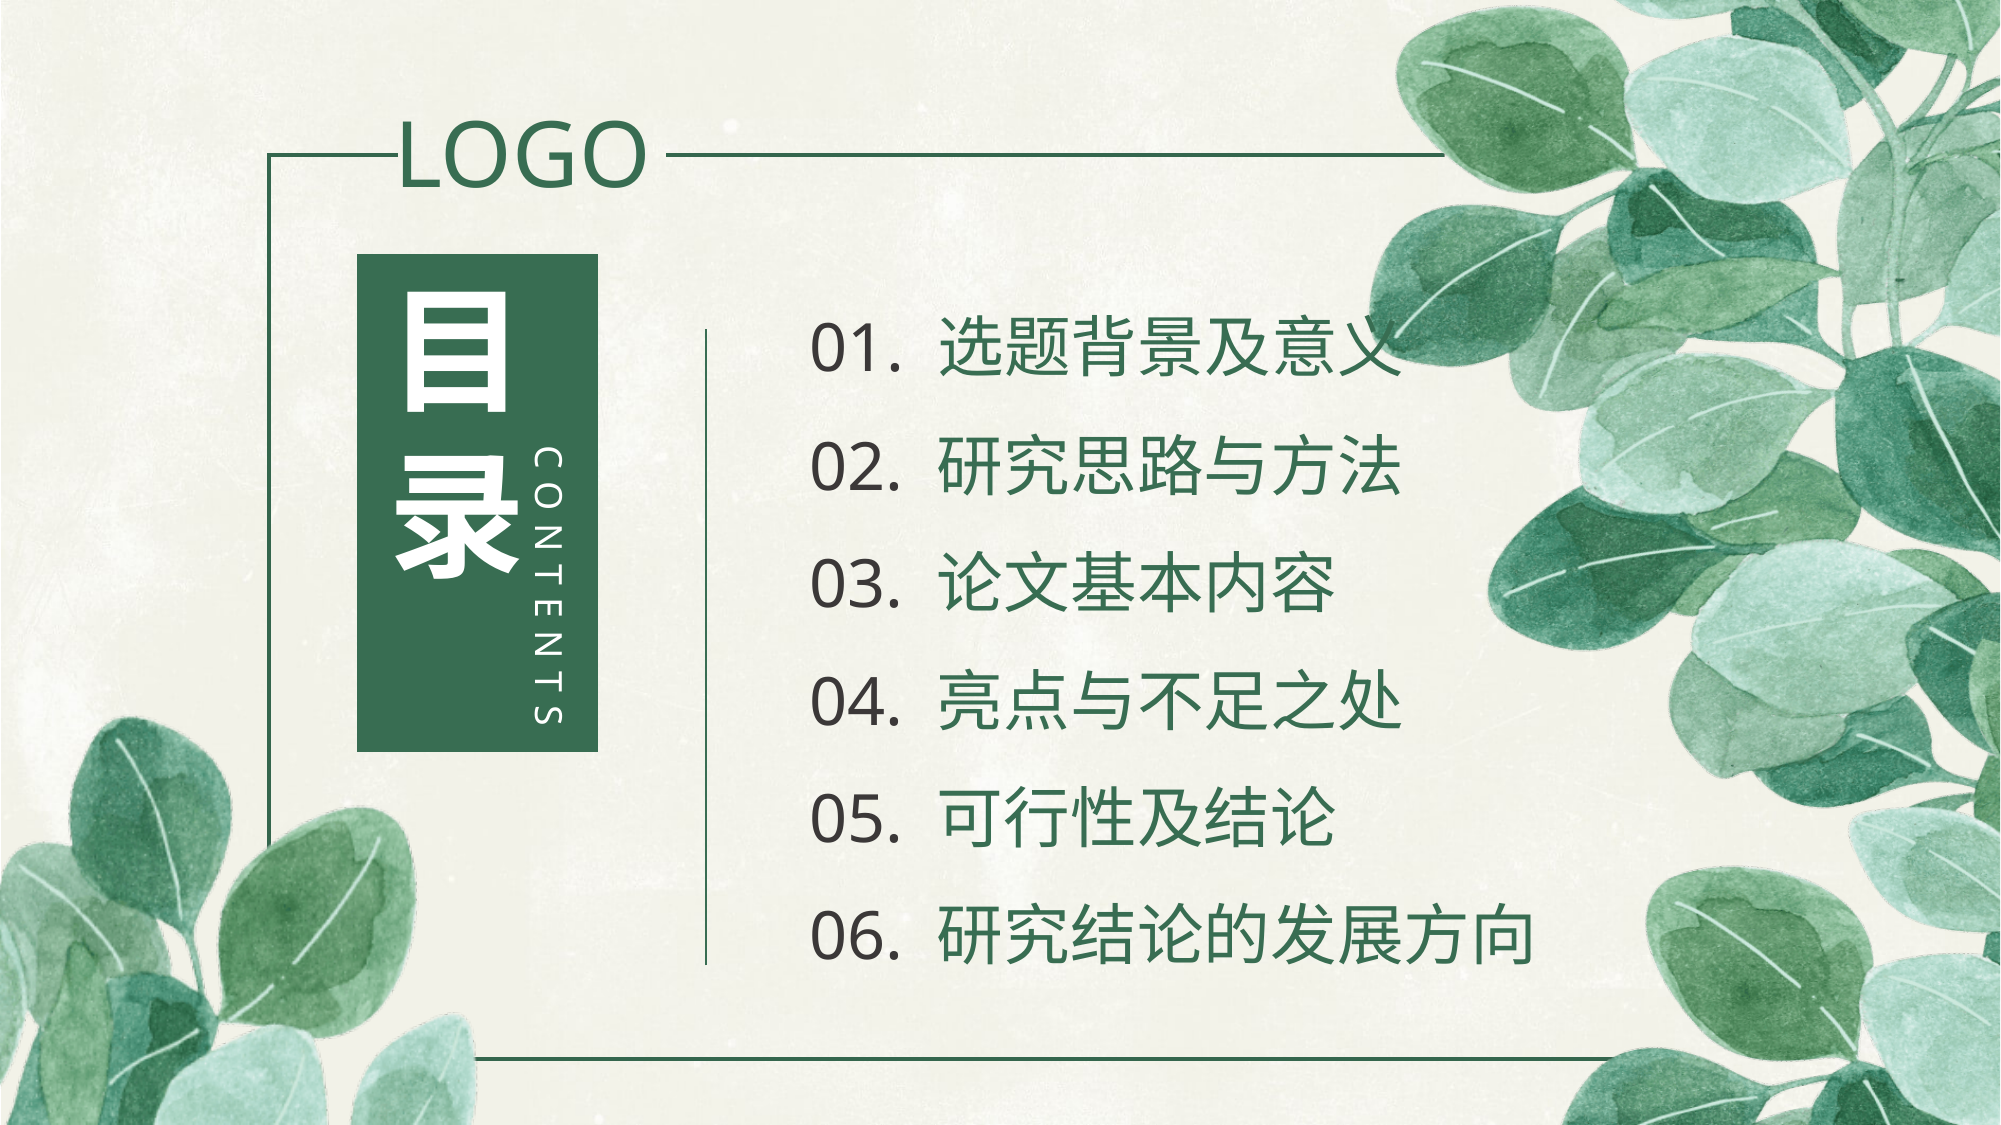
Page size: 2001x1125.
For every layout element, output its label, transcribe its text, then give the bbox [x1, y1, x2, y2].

text_box LOGO [379, 88, 675, 140]
picture [0, 0, 2001, 1125]
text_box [358, 255, 597, 751]
